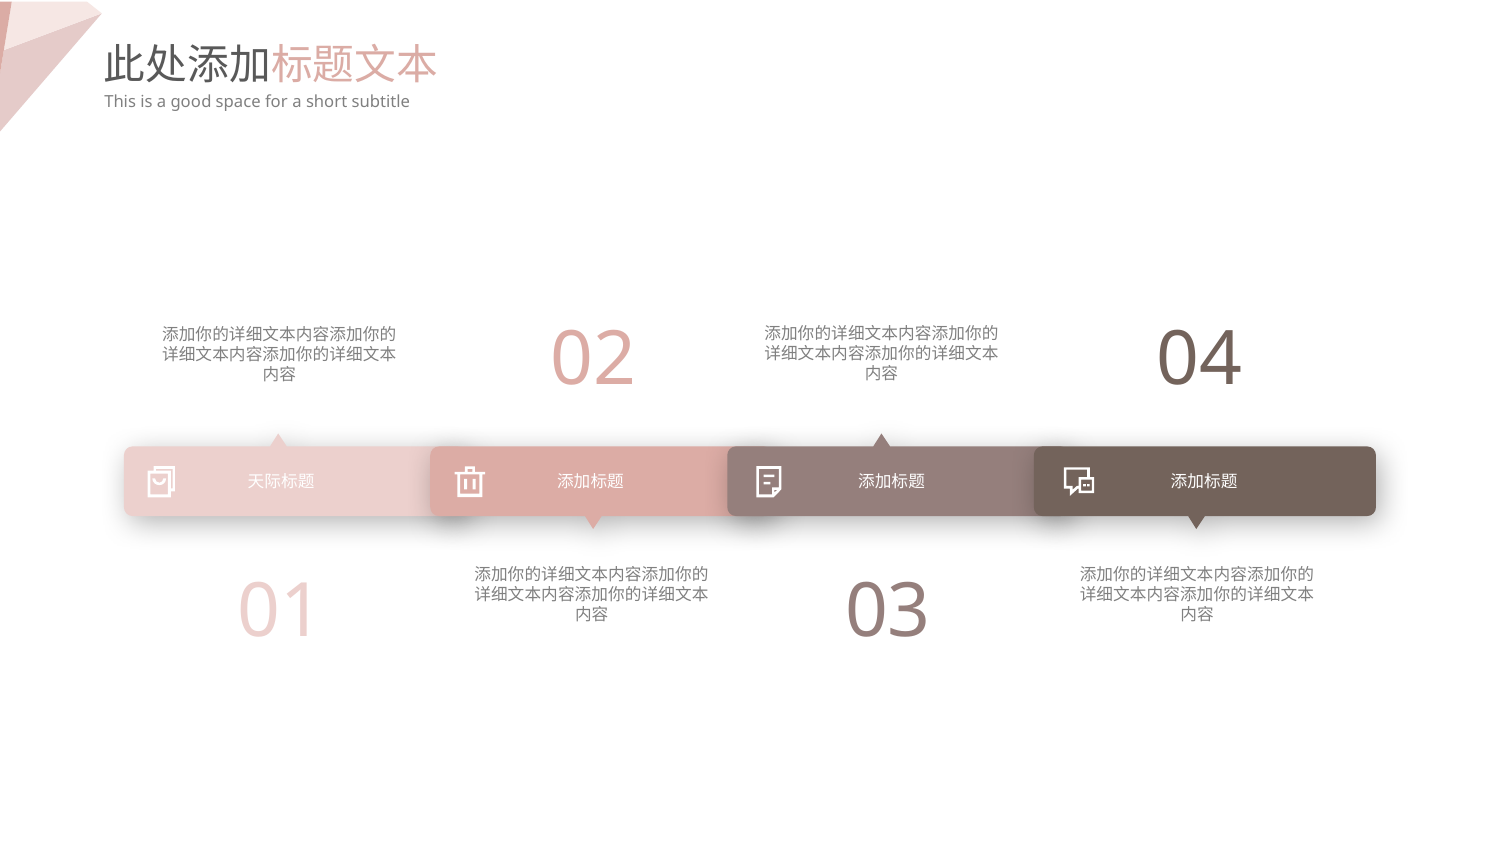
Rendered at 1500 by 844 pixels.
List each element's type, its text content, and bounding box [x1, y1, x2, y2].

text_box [0, 1, 102, 132]
text_box [429, 445, 727, 531]
text_box 天际标题 [232, 463, 330, 499]
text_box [147, 466, 175, 498]
text_box 添加你的详细文本内容添加你的详细文本内容添加你的详细文本内容 [763, 323, 1000, 384]
text_box 02 [535, 302, 652, 407]
text_box 04 [1142, 302, 1258, 407]
text_box 01 [223, 553, 339, 659]
text_box [1032, 445, 1378, 531]
text_box 添加标题 [843, 463, 941, 499]
text_box 03 [830, 553, 946, 659]
text_box [122, 431, 430, 518]
text_box 添加标题 [1155, 463, 1253, 499]
text_box 此处添加标题文本 [102, 30, 454, 95]
text_box This is a good space for a short subtitle [102, 83, 426, 119]
text_box 添加你的详细文本内容添加你的详细文本内容添加你的详细文本内容 [161, 323, 398, 384]
text_box 添加你的详细文本内容添加你的详细文本内容添加你的详细文本内容 [1078, 563, 1316, 624]
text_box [756, 466, 782, 498]
text_box [726, 431, 1034, 518]
text_box 添加你的详细文本内容添加你的详细文本内容添加你的详细文本内容 [473, 563, 710, 624]
text_box 添加标题 [542, 463, 640, 499]
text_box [1063, 467, 1095, 496]
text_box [454, 466, 486, 498]
